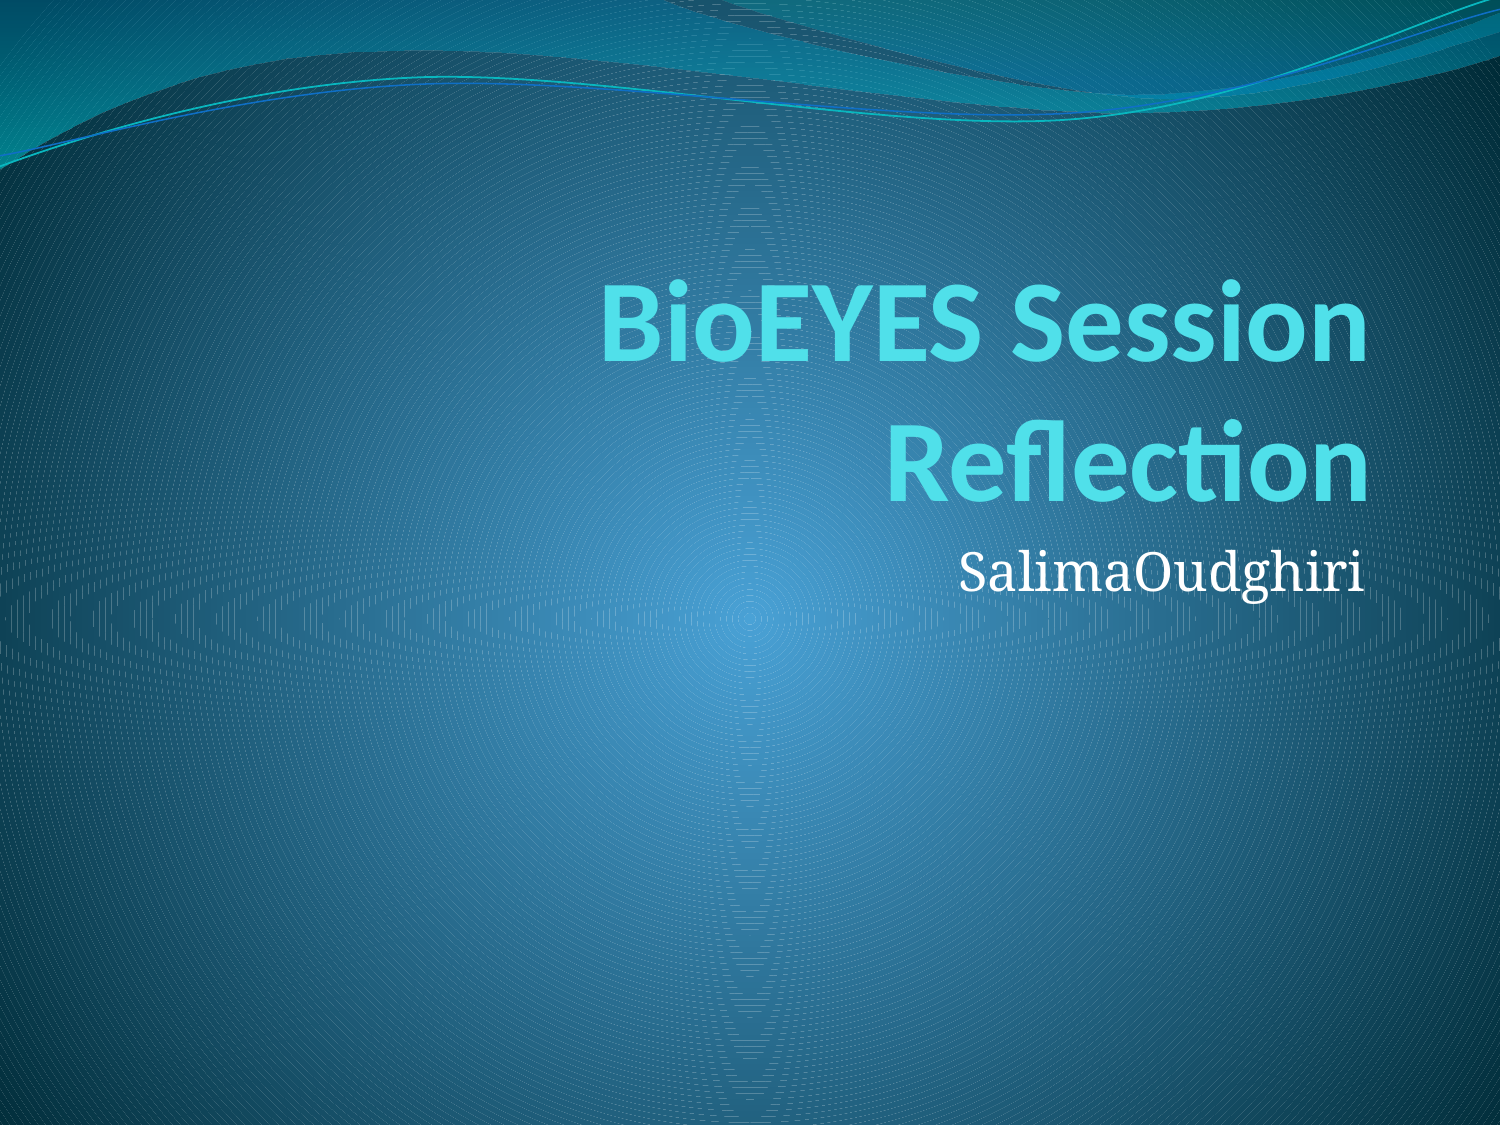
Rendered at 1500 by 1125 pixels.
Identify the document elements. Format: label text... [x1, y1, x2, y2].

subtitle SalimaOudghiri [87, 529, 1376, 818]
title BioEYES Session Reflection [87, 224, 1376, 525]
